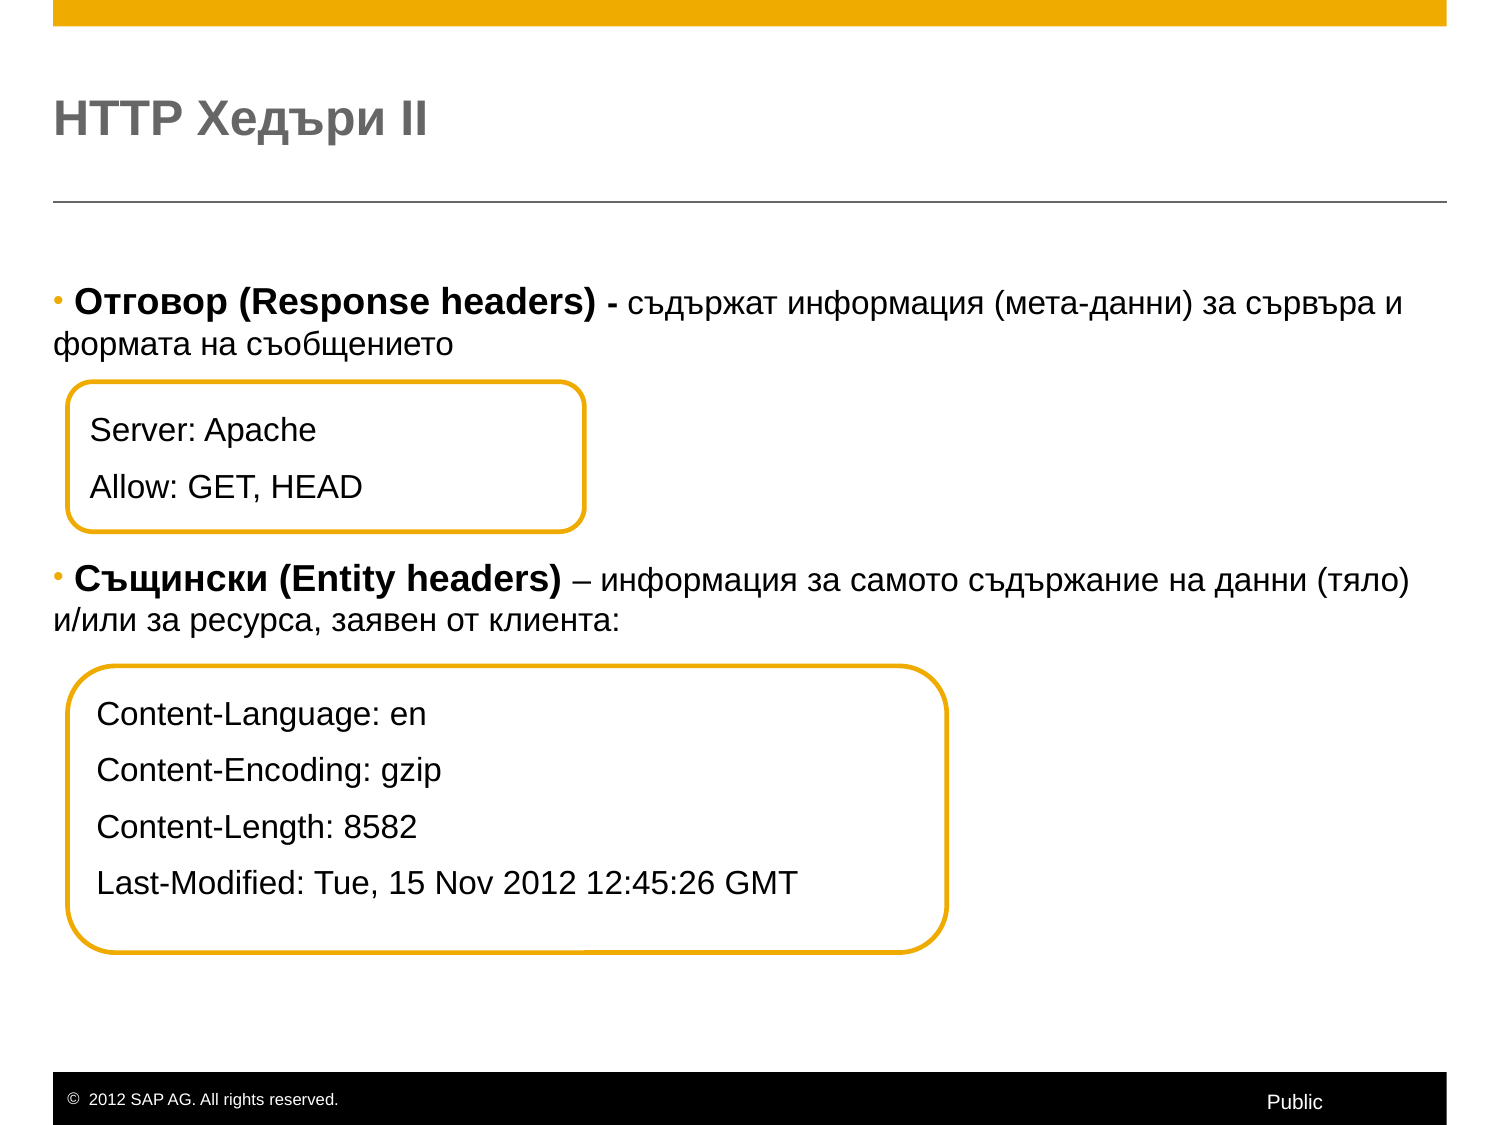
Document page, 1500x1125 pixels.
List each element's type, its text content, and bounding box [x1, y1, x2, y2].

list Отговор (Response headers) - съдържат информация (мета-данни) за сървъра и формата на съобщението Същински (Entity headers) – информация за самото съдържание на данни (тяло) и/или за ресурса, заявен от клиента: [53, 277, 1447, 998]
title HTTP Хедъри II [53, 53, 1447, 178]
text_box Server: Apache Allow: GET, HEAD [65, 380, 586, 534]
text_box Content-Language: en Content-Encoding: gzip Content-Length: 8582 Last-Modified: Tue, 15 Nov 2012 12:45:26 GMT [65, 664, 949, 955]
